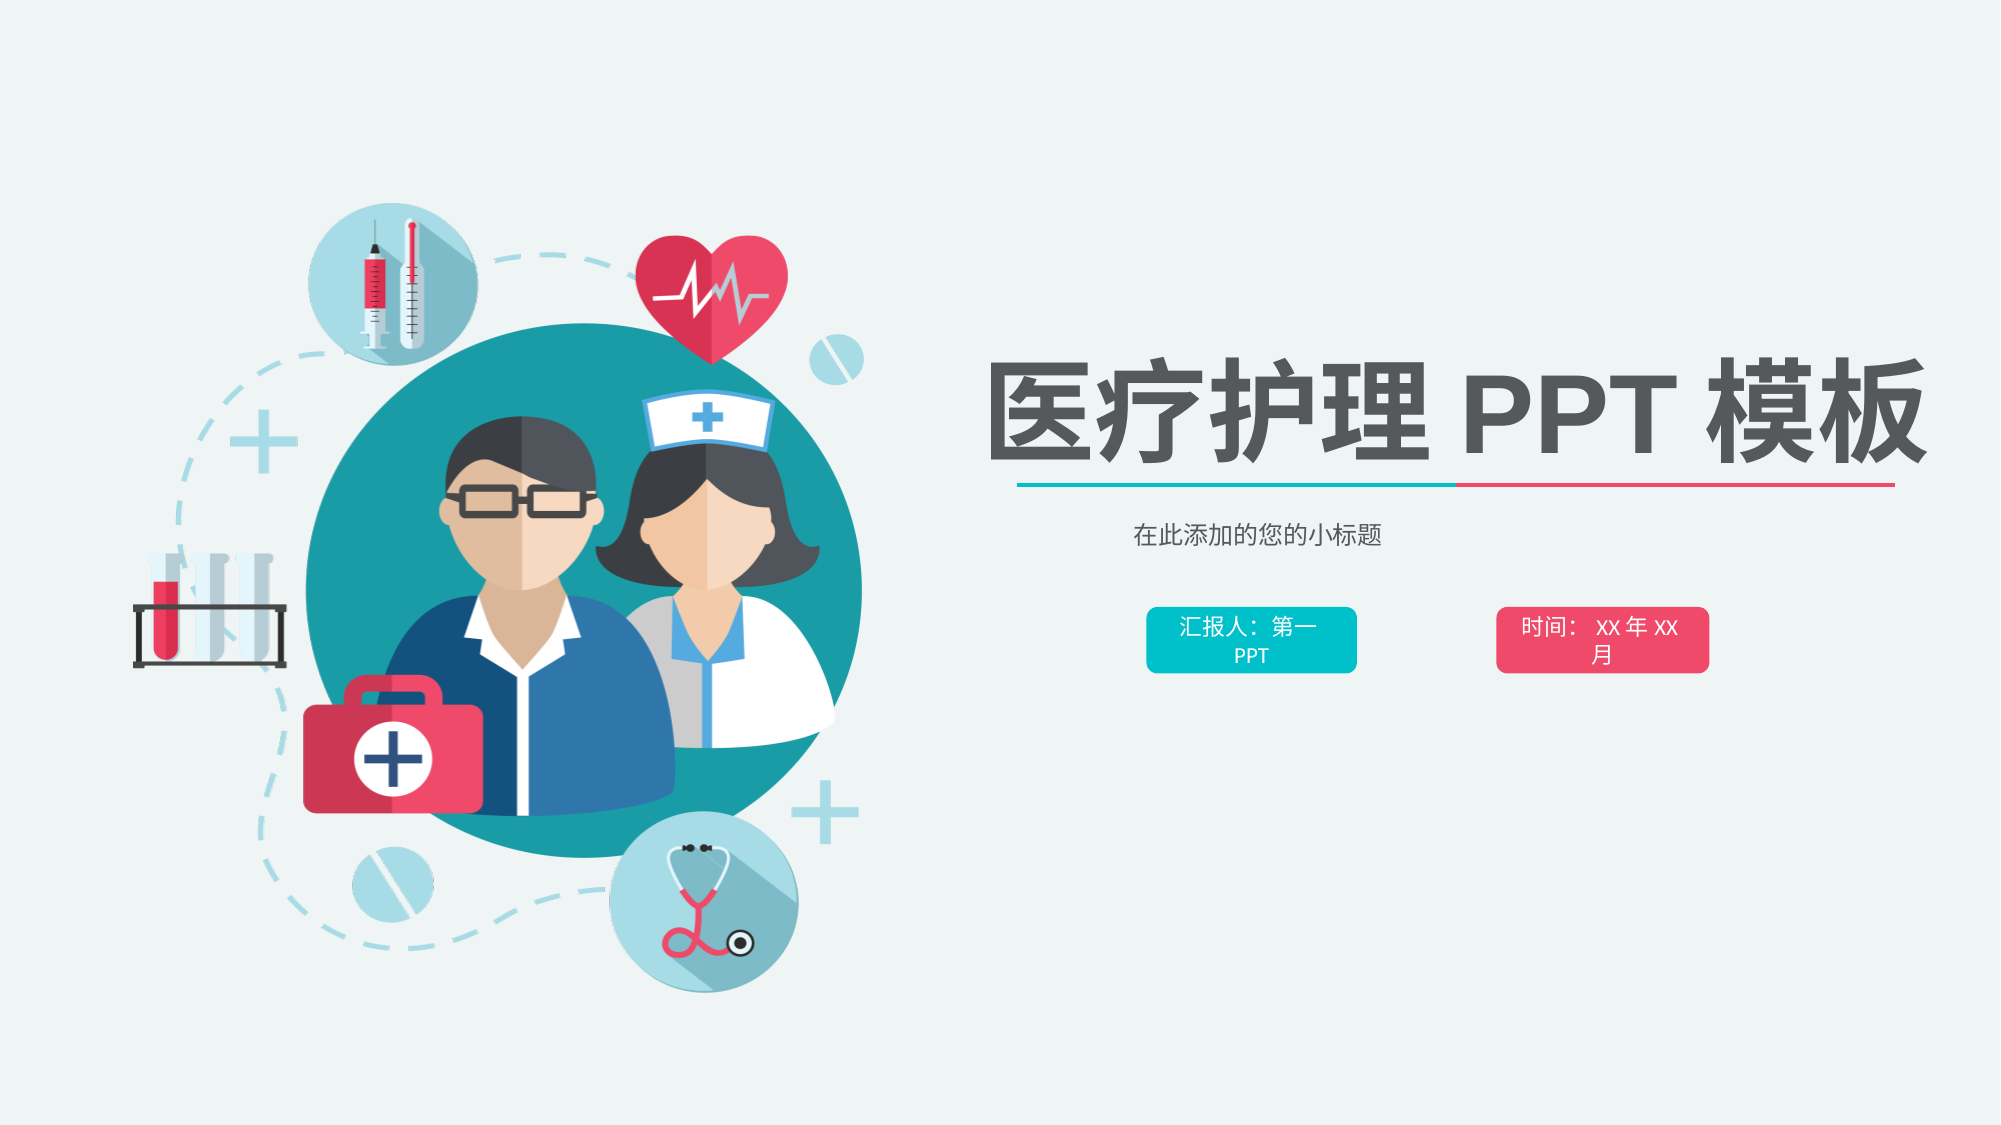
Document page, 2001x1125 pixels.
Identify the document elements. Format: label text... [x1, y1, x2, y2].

text_box 医疗护理PPT模板 [953, 292, 1959, 484]
picture [133, 203, 872, 1049]
text_box 汇报人：第一PPT [1145, 605, 1359, 675]
text_box 时间：XX年XX月 [1495, 605, 1711, 675]
text_box 在此添加的您的小标题 [1118, 502, 1764, 557]
